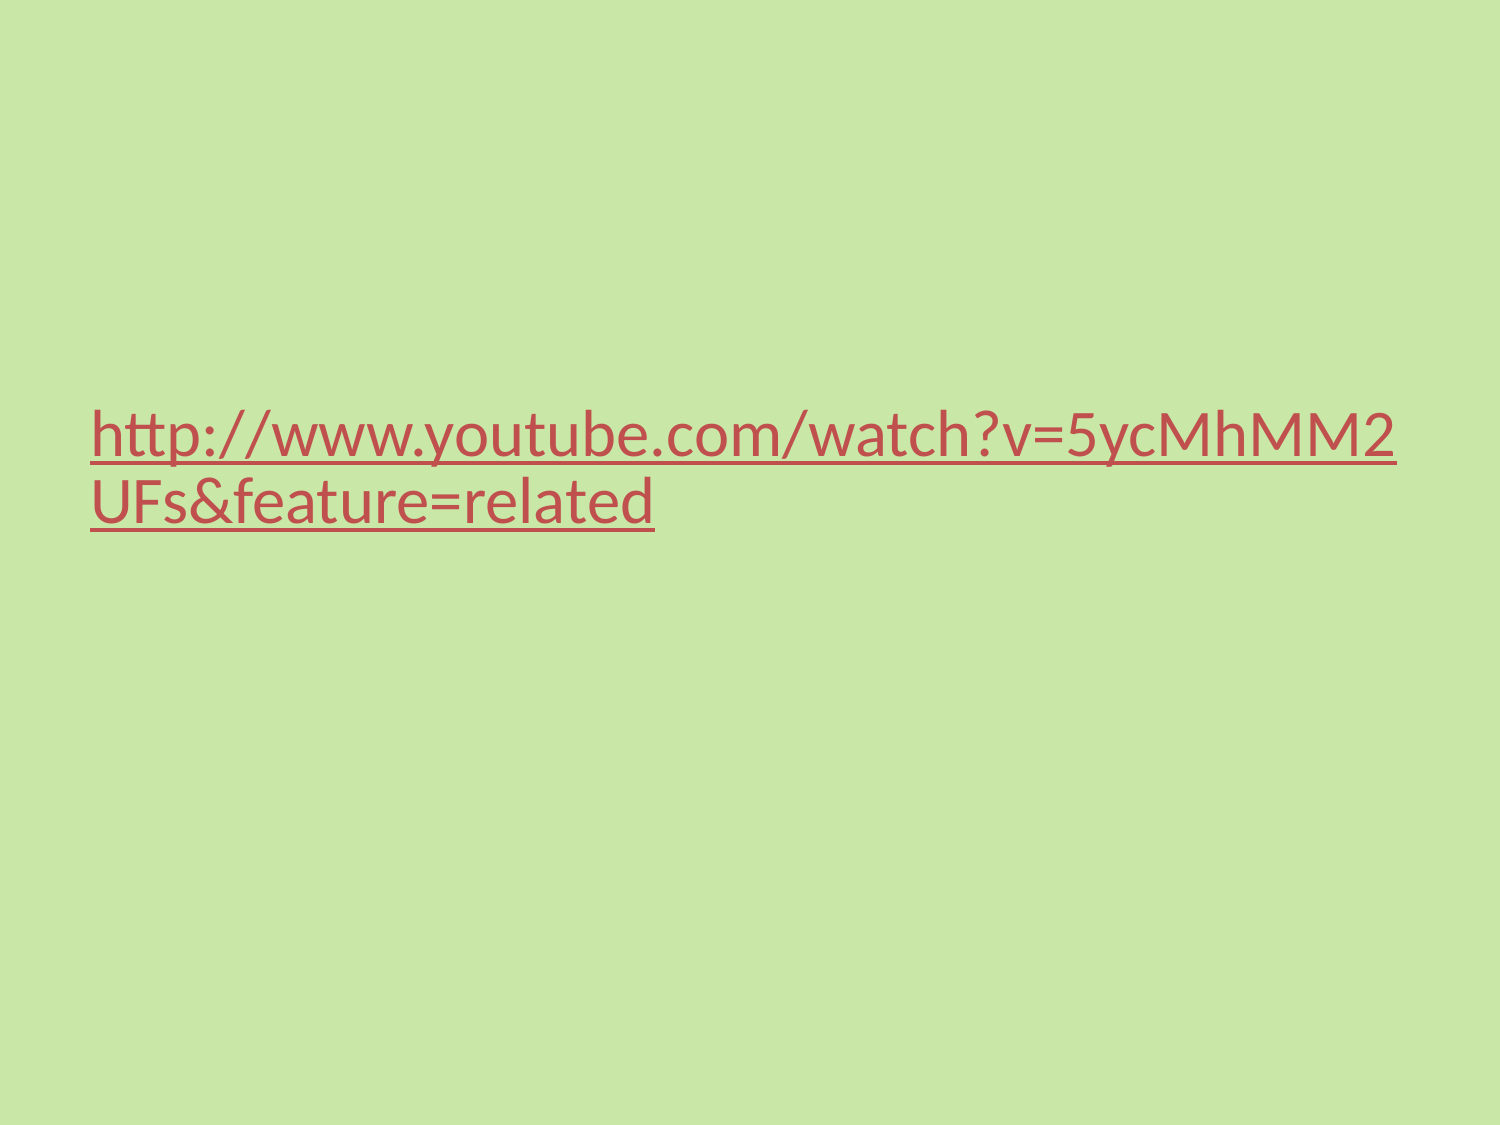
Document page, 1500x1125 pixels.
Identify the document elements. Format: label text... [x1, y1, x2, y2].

list http://www.youtube.com/watch?v=5ycMhMM2UFs&feature=related [75, 382, 1425, 1125]
